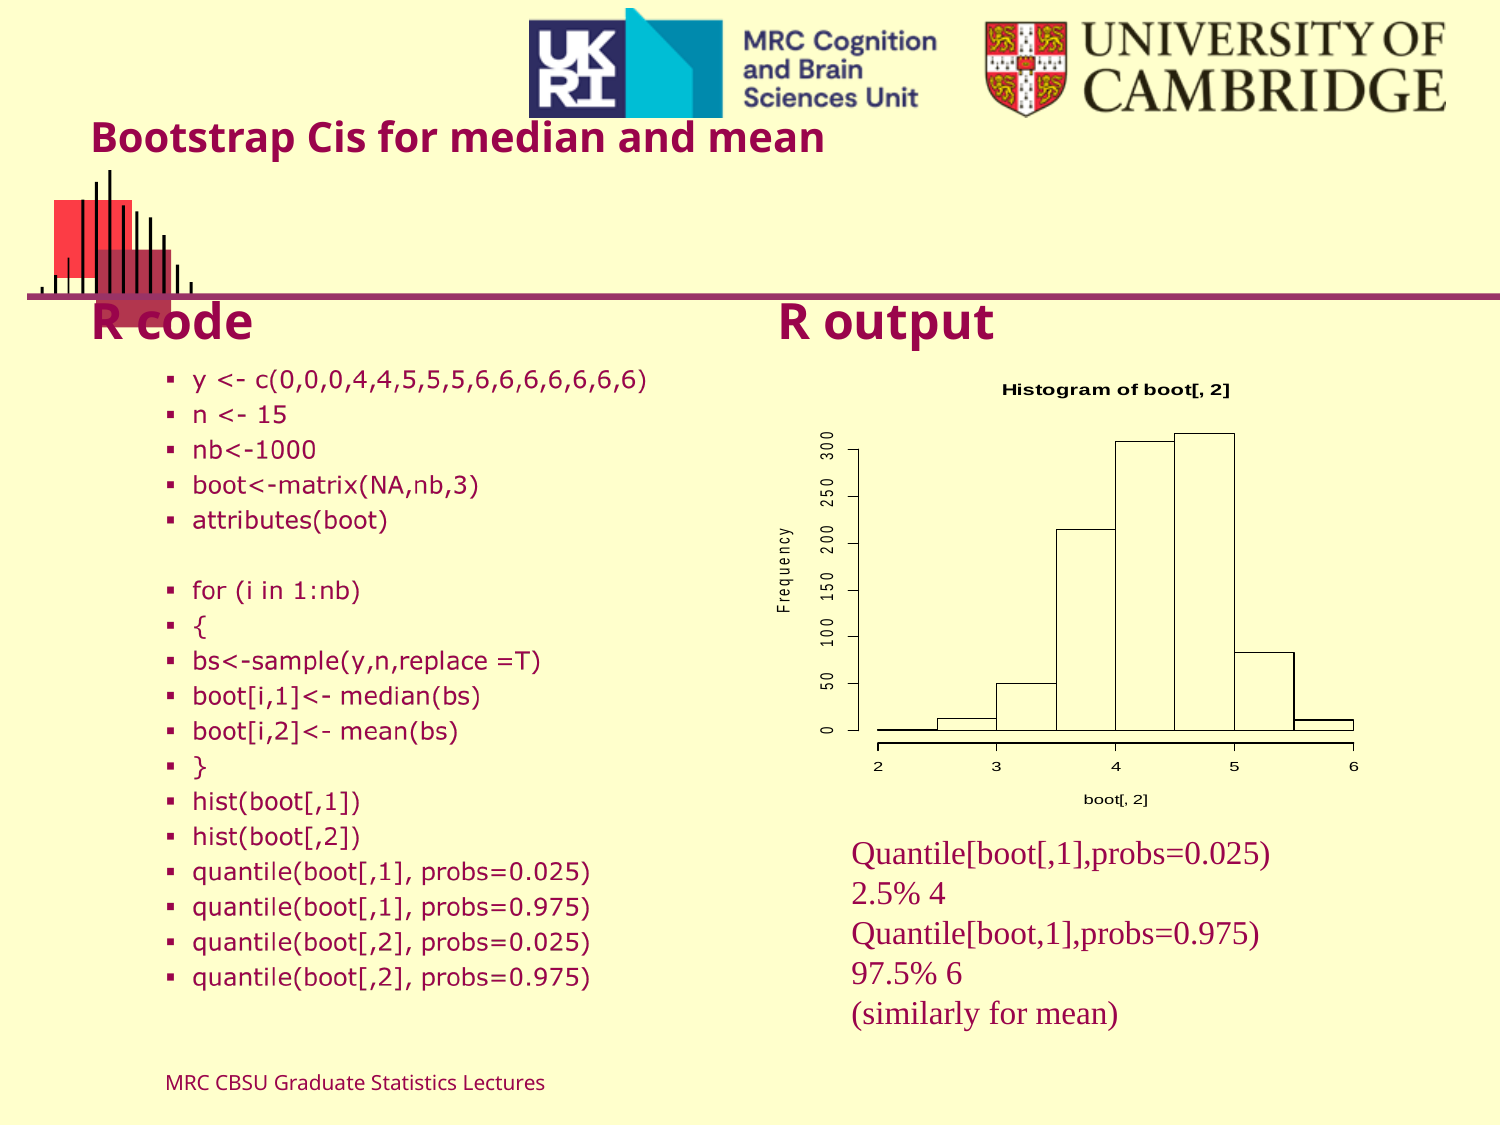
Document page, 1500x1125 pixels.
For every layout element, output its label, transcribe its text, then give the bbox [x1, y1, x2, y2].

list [768, 356, 1419, 823]
list R output [761, 251, 1425, 357]
picture [529, 8, 1446, 118]
footer MRC CBSU Graduate Statistics Lectures [149, 1062, 988, 1101]
list R code [75, 251, 738, 357]
text_box Quantile[boot[,1],probs=0.025) 2.5% 4 Quantile[boot,1],probs=0.975) 97.5% 6 (similarly for mean) [836, 831, 1351, 1039]
title Bootstrap Cis for median and mean [75, 45, 1425, 233]
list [150, 356, 662, 1006]
